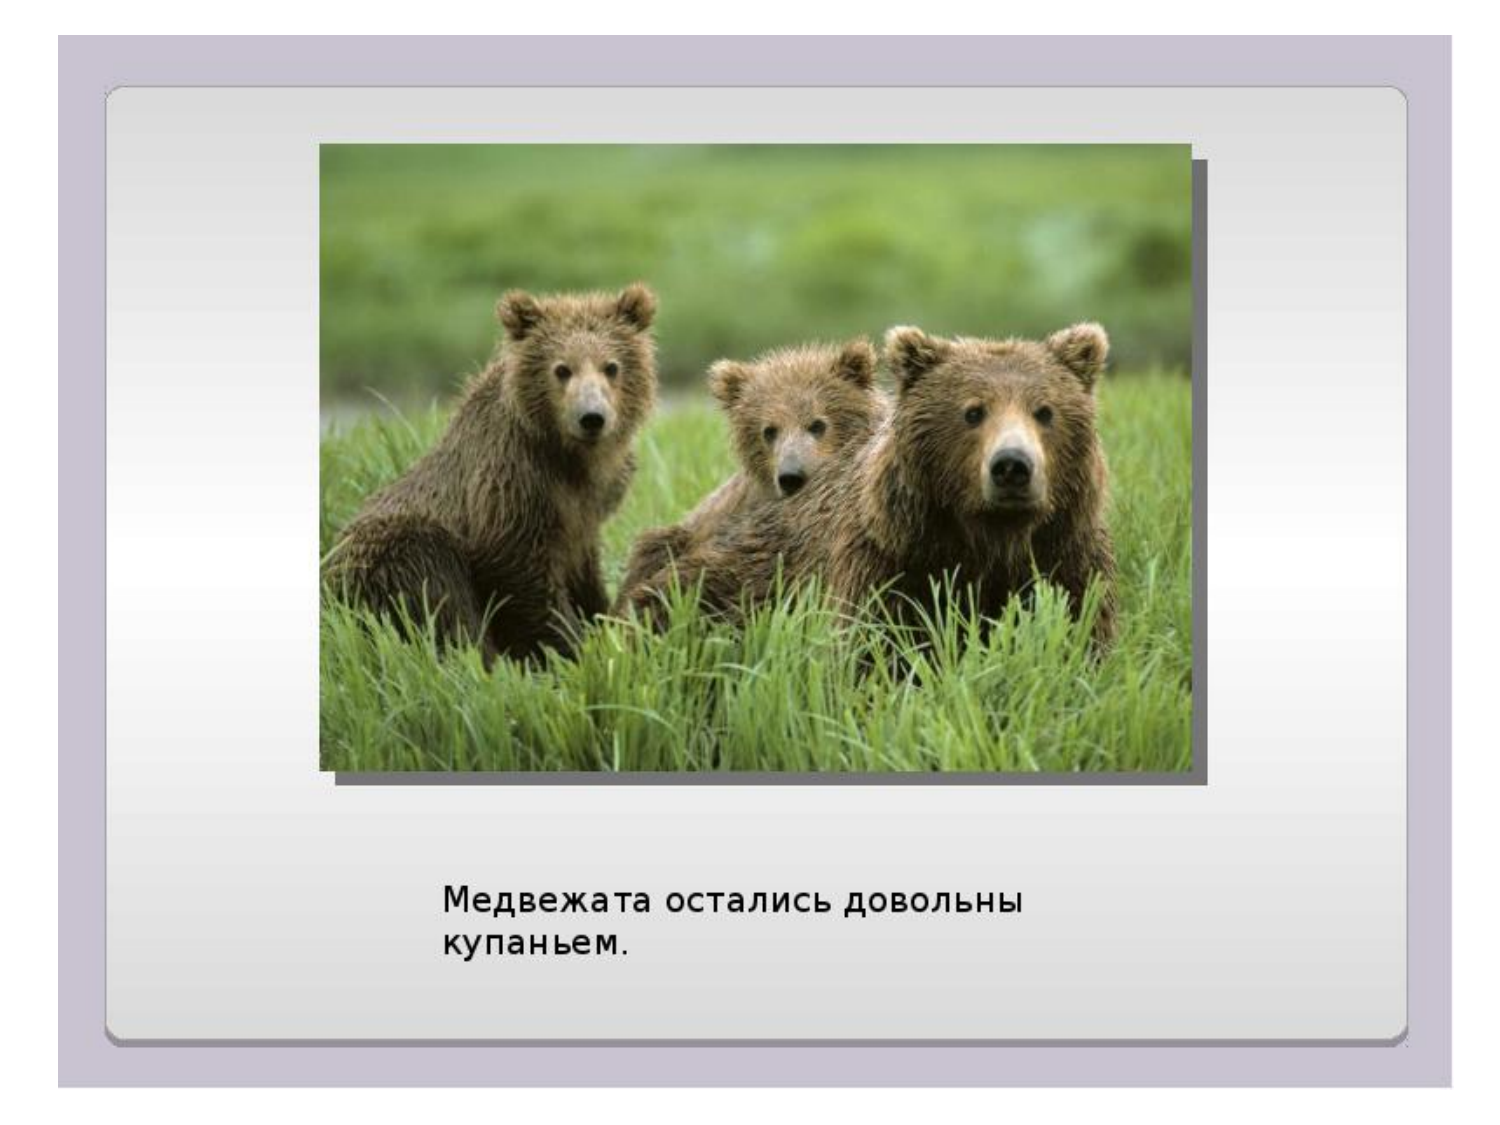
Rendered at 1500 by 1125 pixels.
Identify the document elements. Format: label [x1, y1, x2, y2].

picture [58, 34, 1454, 1091]
